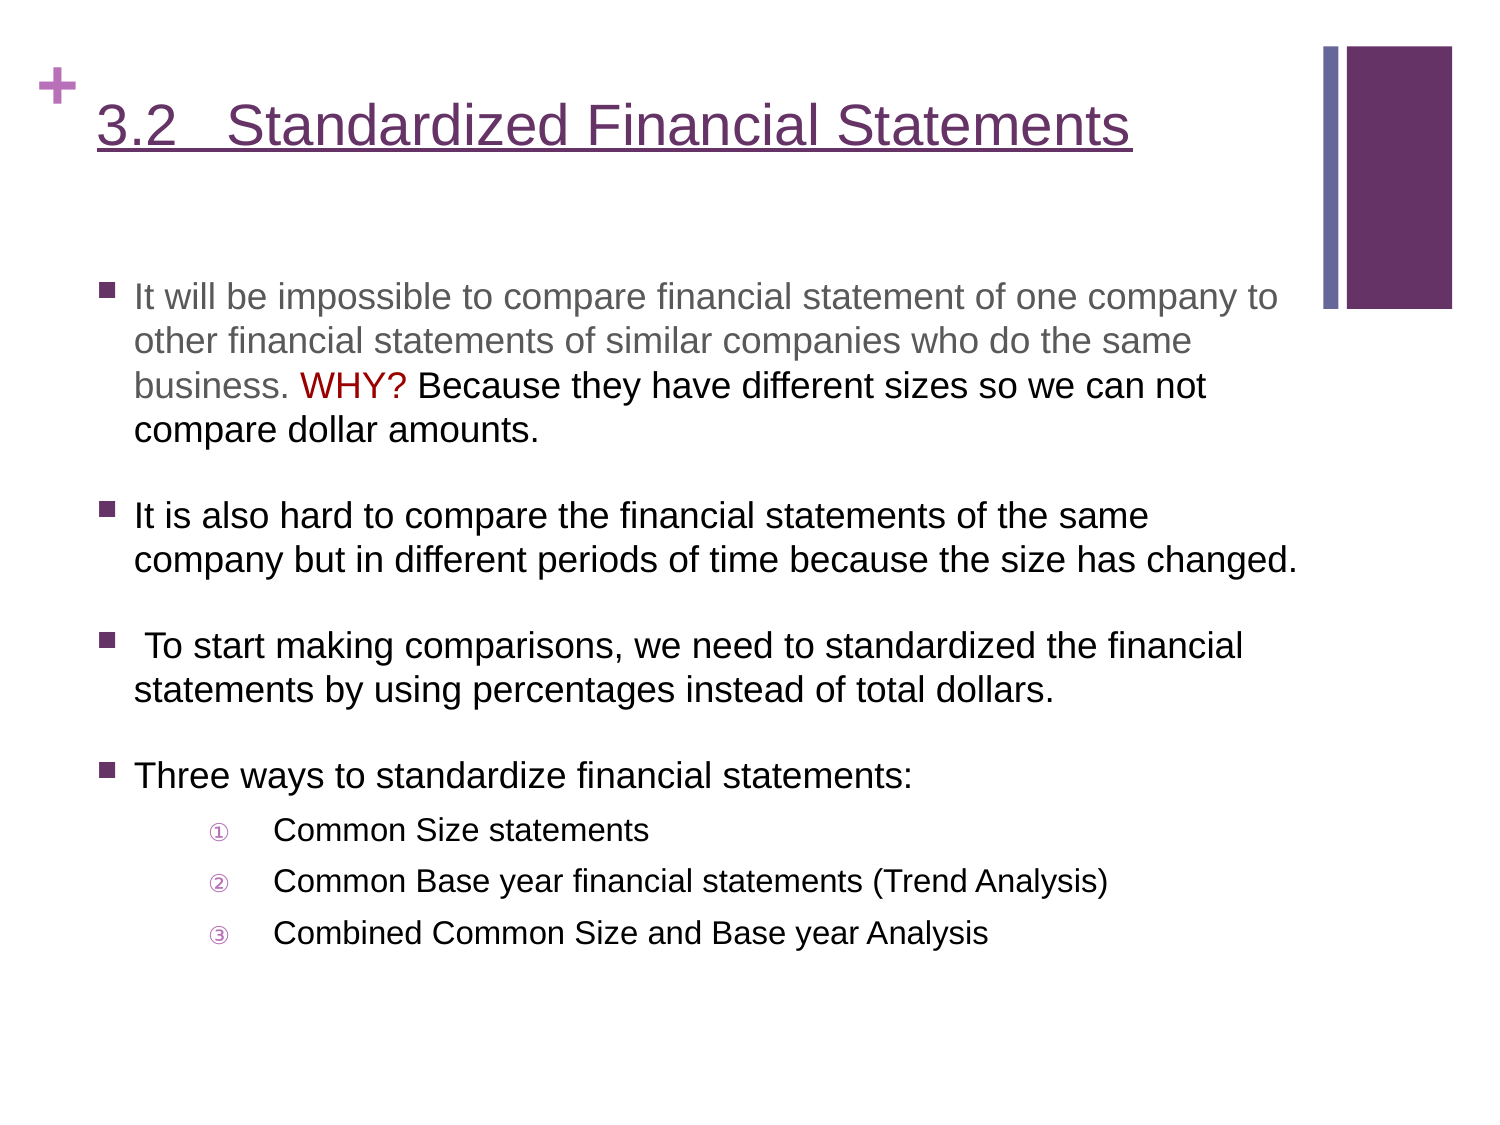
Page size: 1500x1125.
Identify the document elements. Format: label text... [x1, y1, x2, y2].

title 3.2 Standardized Financial Statements [81, 79, 1322, 171]
list It will be impossible to compare financial statement of one company to other financial statements of similar companies who do the same business. WHY? Because they have different sizes so we can not compare dollar amounts. It is also hard to compare the financial statements of the same company but in different periods of time because the size has changed. To start making comparisons, we need to standardized the financial statements by using percentages instead of total dollars. Three ways to standardize financial statements: Common Size statements Common Base year financial statements (Trend Analysis) Combined Common Size and Base year Analysis [81, 264, 1322, 1005]
